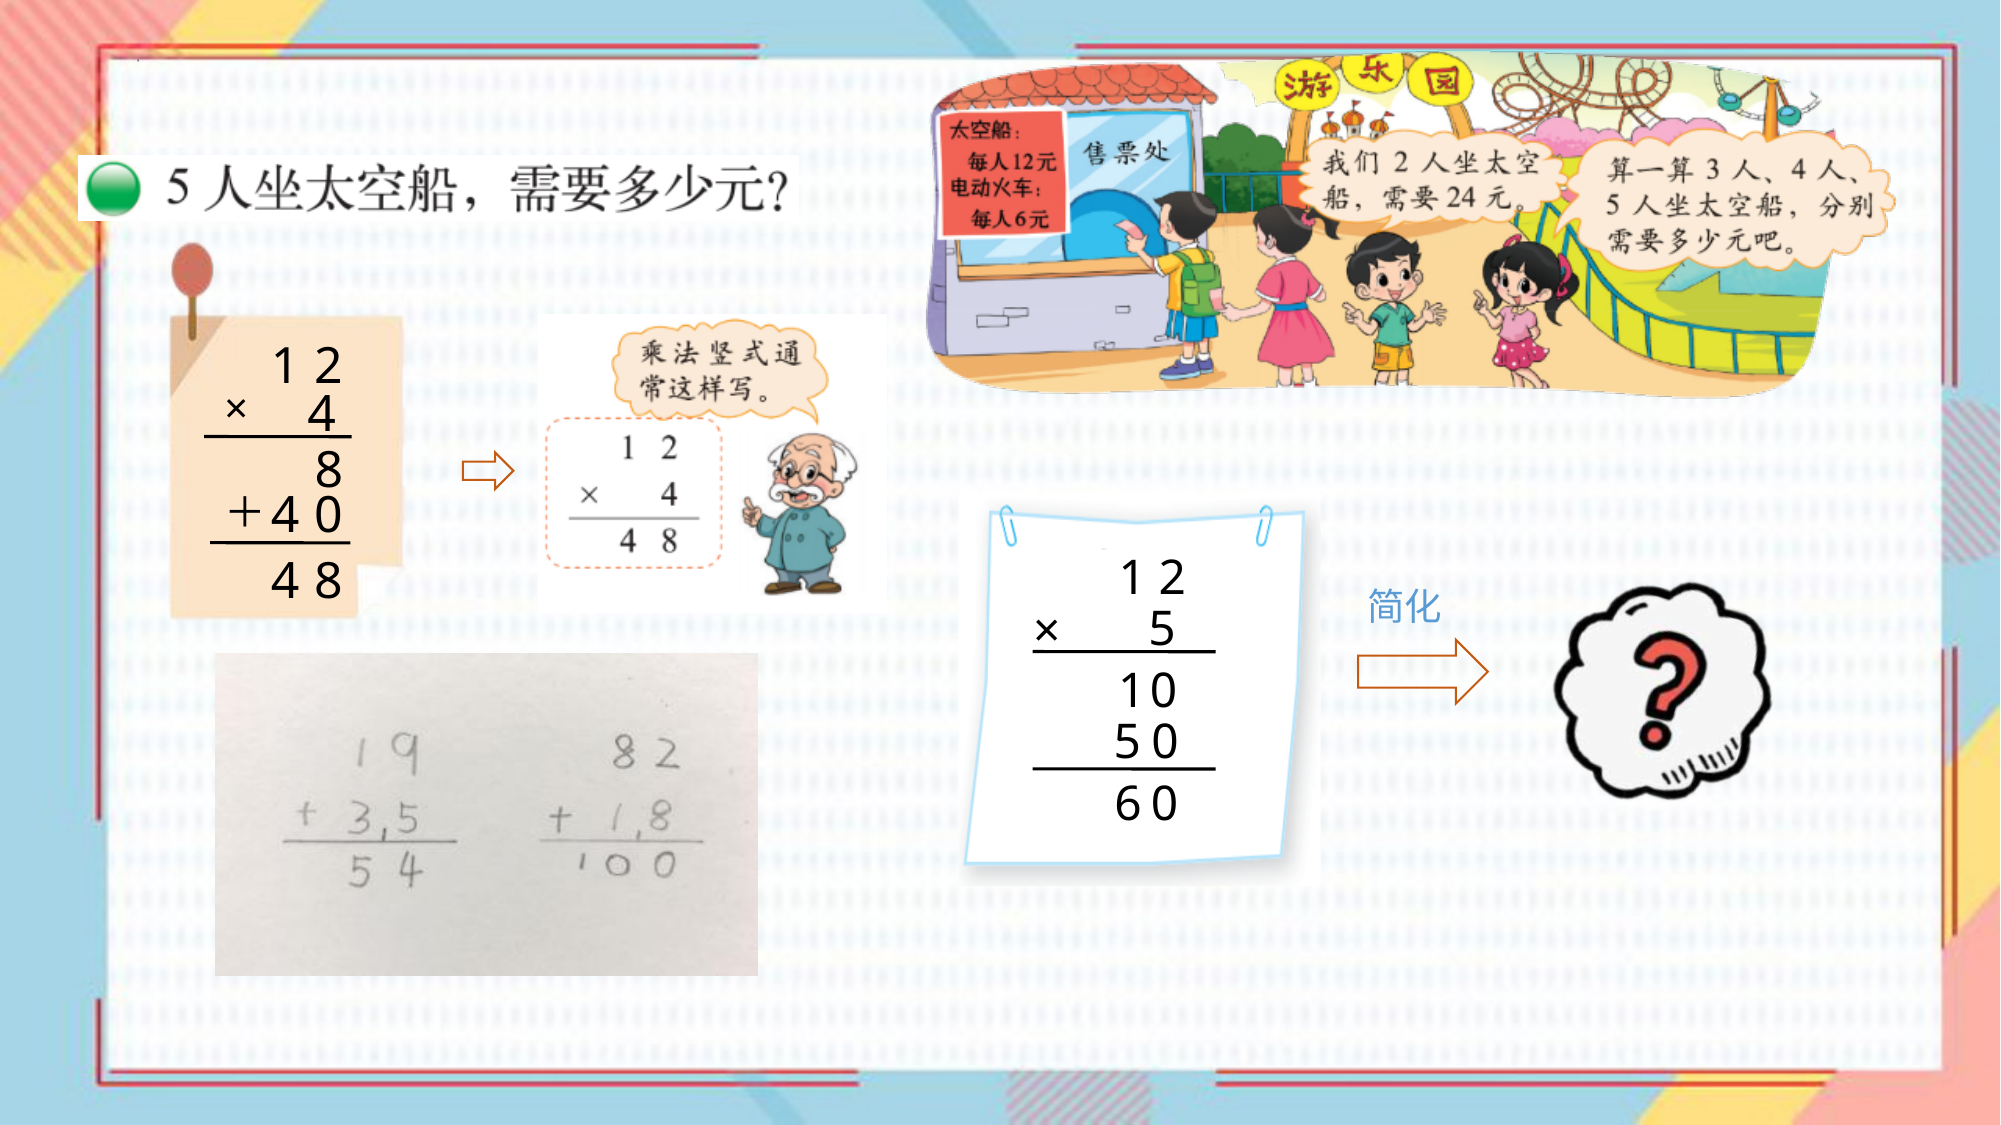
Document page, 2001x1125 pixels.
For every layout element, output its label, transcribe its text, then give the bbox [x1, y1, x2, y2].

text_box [958, 493, 1321, 886]
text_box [167, 239, 408, 624]
text_box [1357, 637, 1490, 707]
text_box 简化 [1352, 575, 1469, 636]
text_box [461, 449, 515, 492]
picture [0, 0, 2001, 1125]
